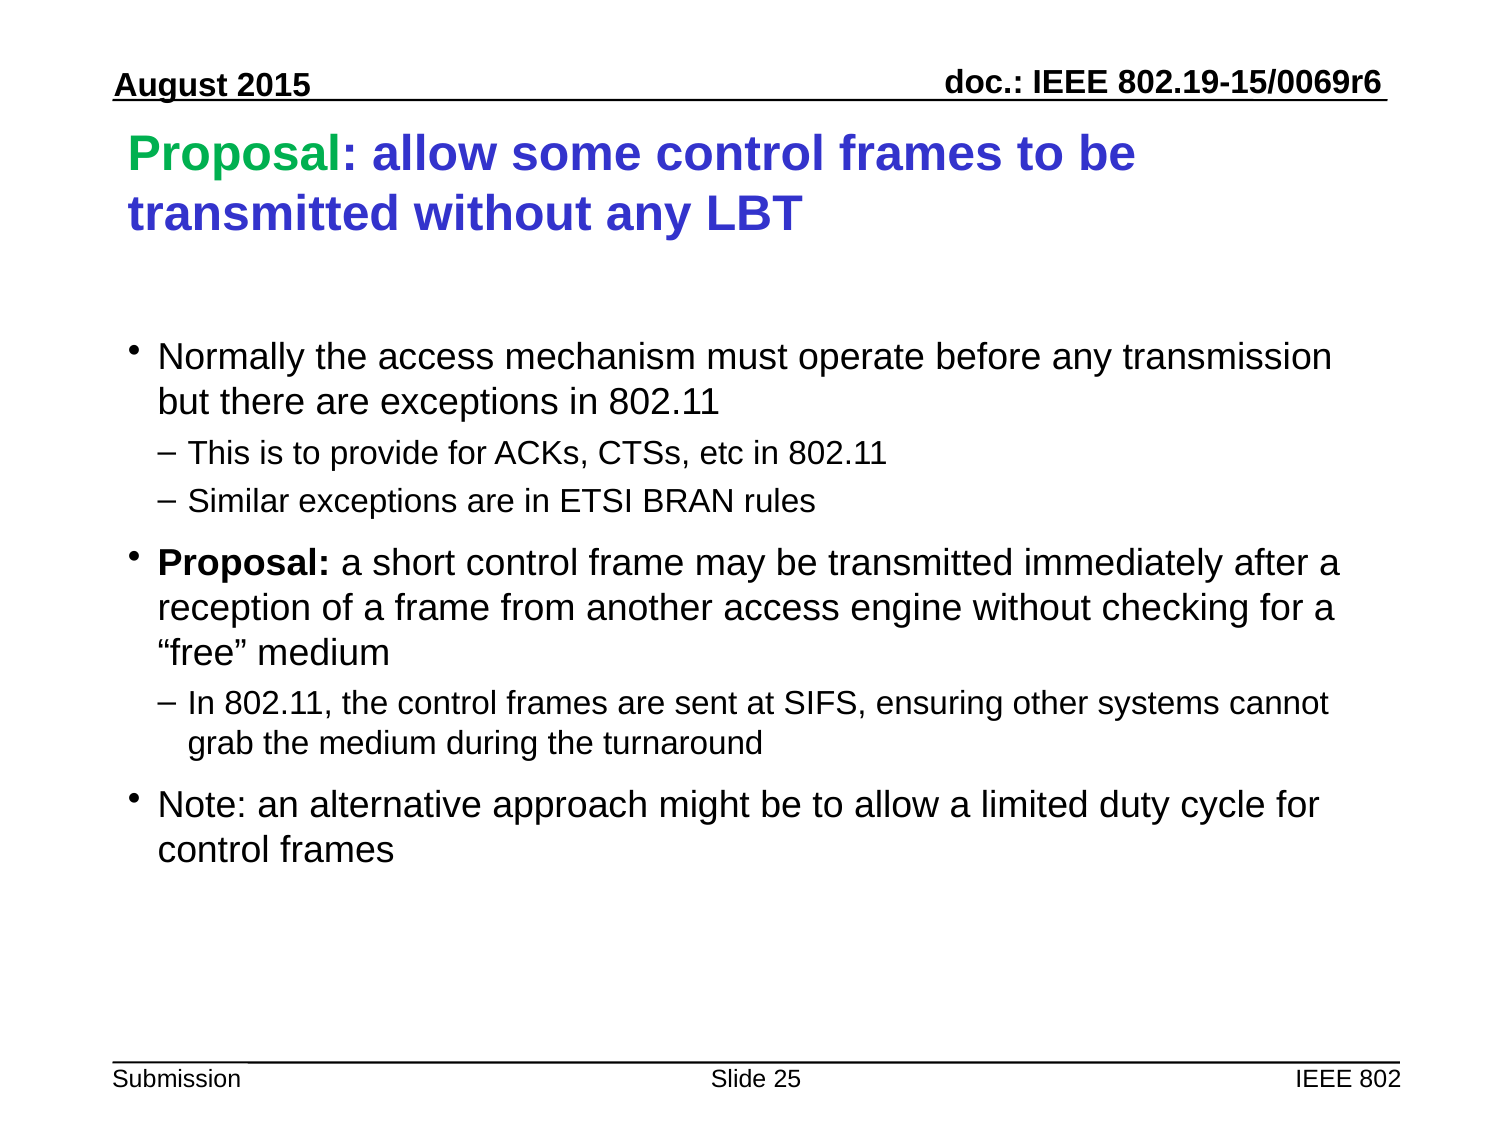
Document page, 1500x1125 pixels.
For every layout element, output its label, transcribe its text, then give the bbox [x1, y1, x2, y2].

list Normally the access mechanism must operate before any transmission but there are exceptions in 802.11 This is to provide for ACKs, CTSs, etc in 802.11 Similar exceptions are in ETSI BRAN rules Proposal: a short control frame may be transmitted immediately after a reception of a frame from another access engine without checking for a “free” medium In 802.11, the control frames are sent at SIFS, ensuring other systems cannot grab the medium during the turnaround Note: an alternative approach might be to allow a limited duty cycle for control frames [112, 324, 1388, 1000]
slide_number Slide 25 [709, 1061, 803, 1093]
footer IEEE 802 [1294, 1061, 1402, 1093]
title Proposal: allow some control frames to be transmitted without any LBT [112, 112, 1388, 288]
